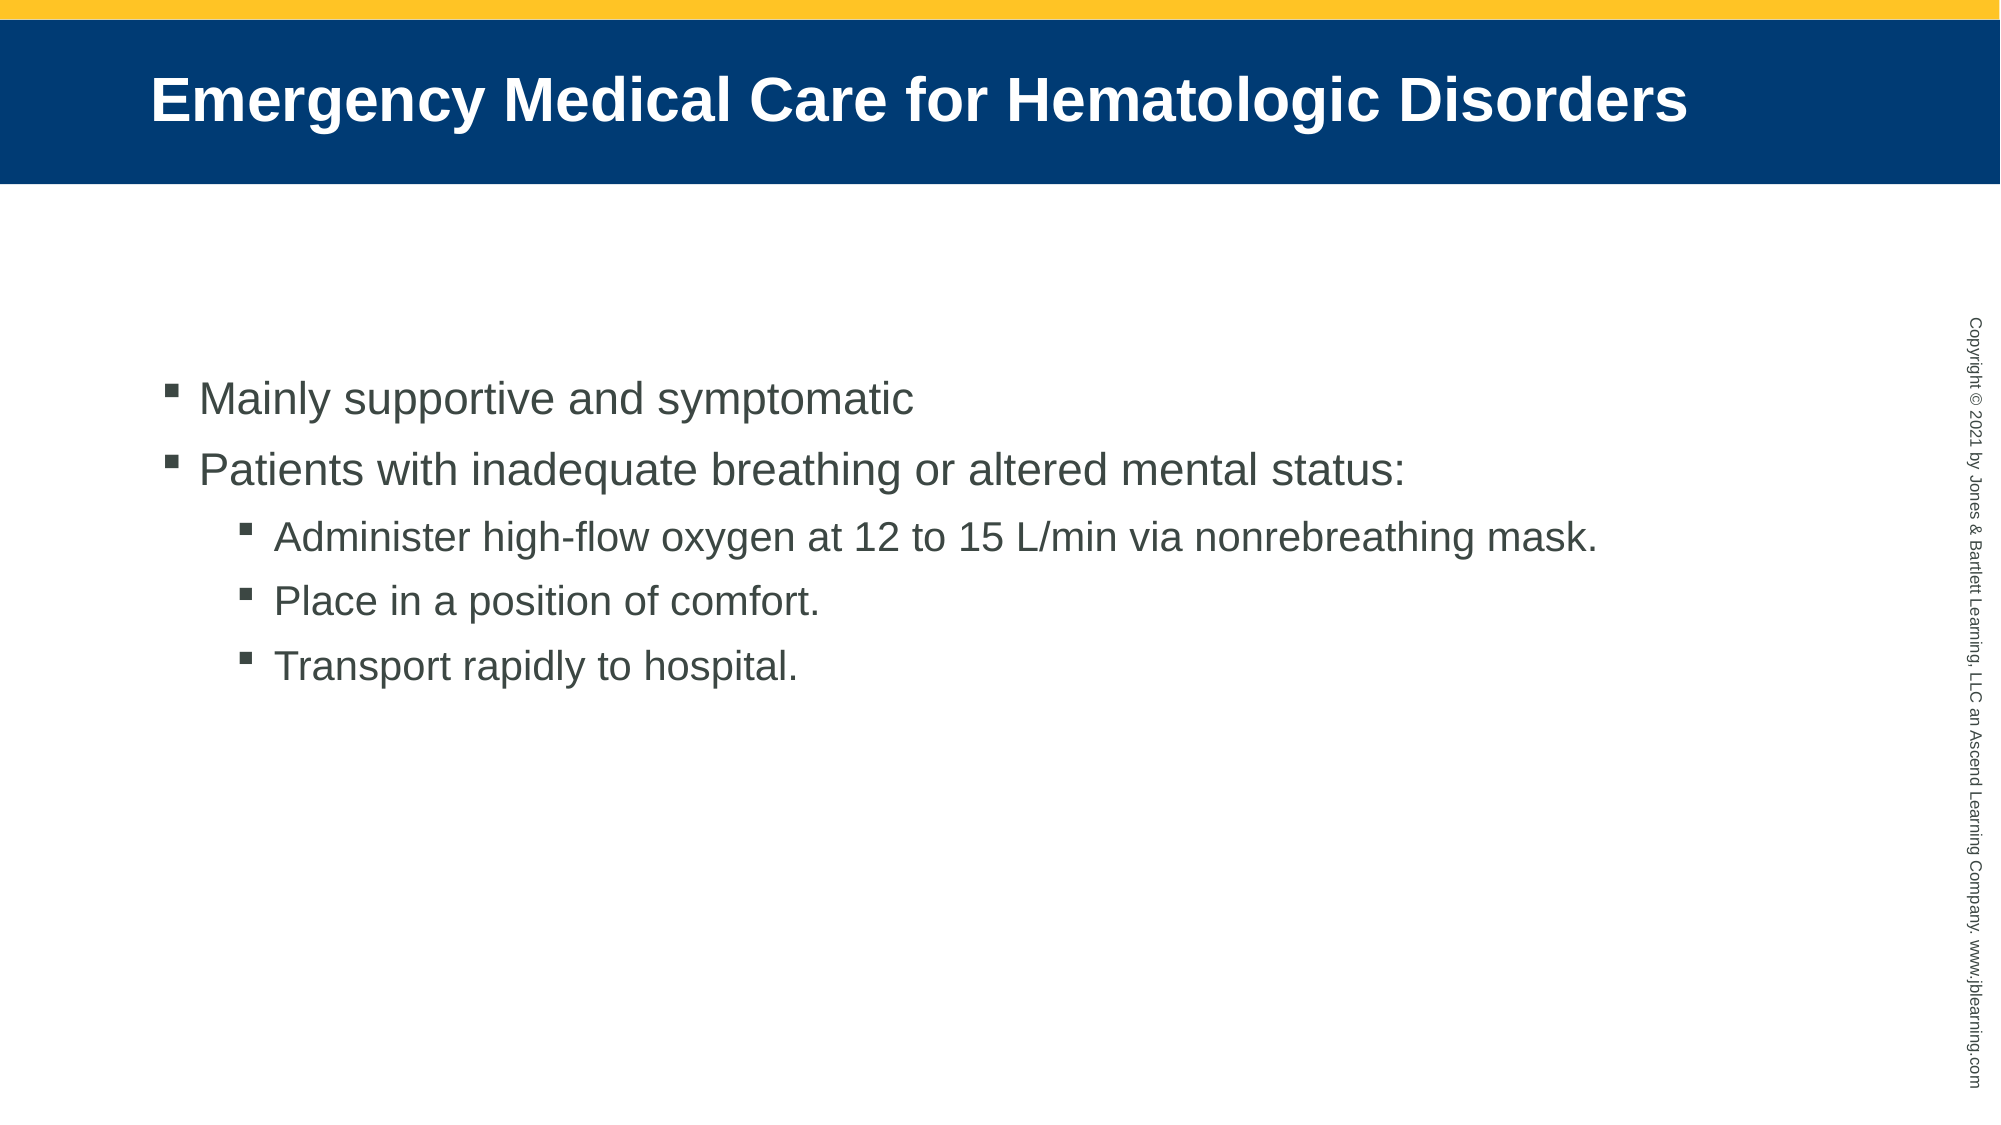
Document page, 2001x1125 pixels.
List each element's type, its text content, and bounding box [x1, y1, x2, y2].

title Emergency Medical Care for Hematologic Disorders [0, 19, 2000, 185]
list Mainly supportive and symptomatic Patients with inadequate breathing or altered mental status: Administer high-flow oxygen at 12 to 15 L/min via nonrebreathing mask. Place in a position of comfort. Transport rapidly to hospital. [146, 361, 1859, 1016]
